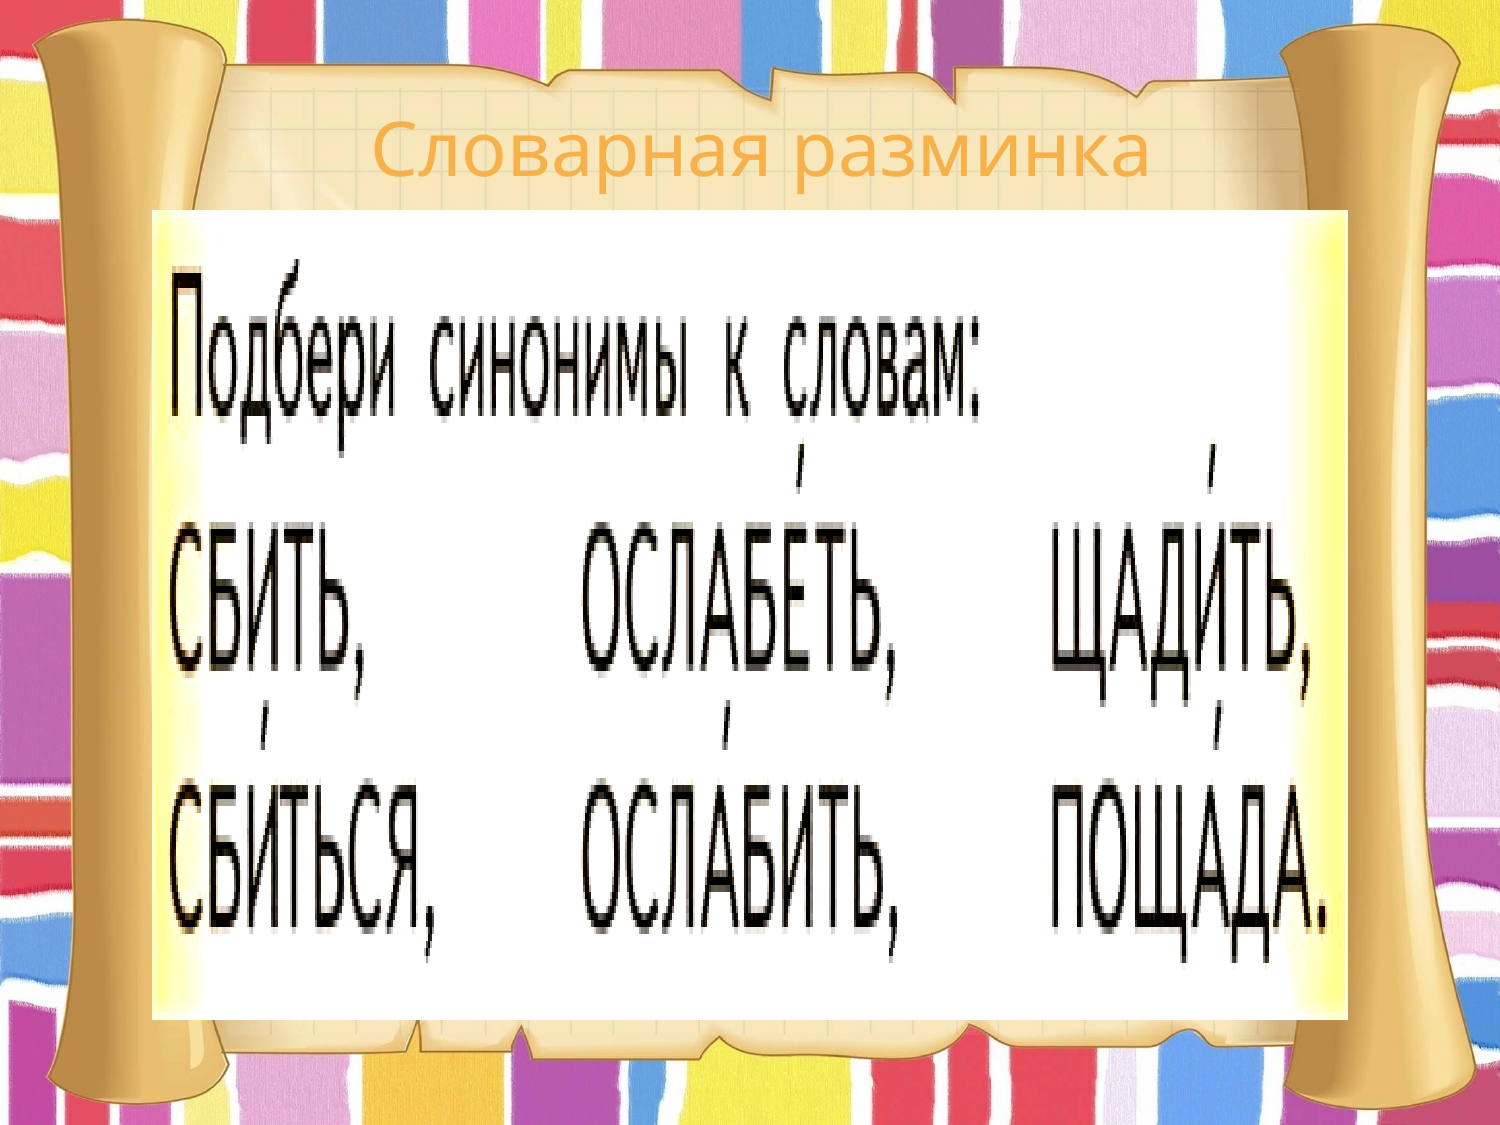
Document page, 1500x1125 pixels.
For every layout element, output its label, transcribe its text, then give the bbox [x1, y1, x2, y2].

picture [0, 0, 1500, 1125]
text_box Словарная разминка [187, 93, 1336, 209]
